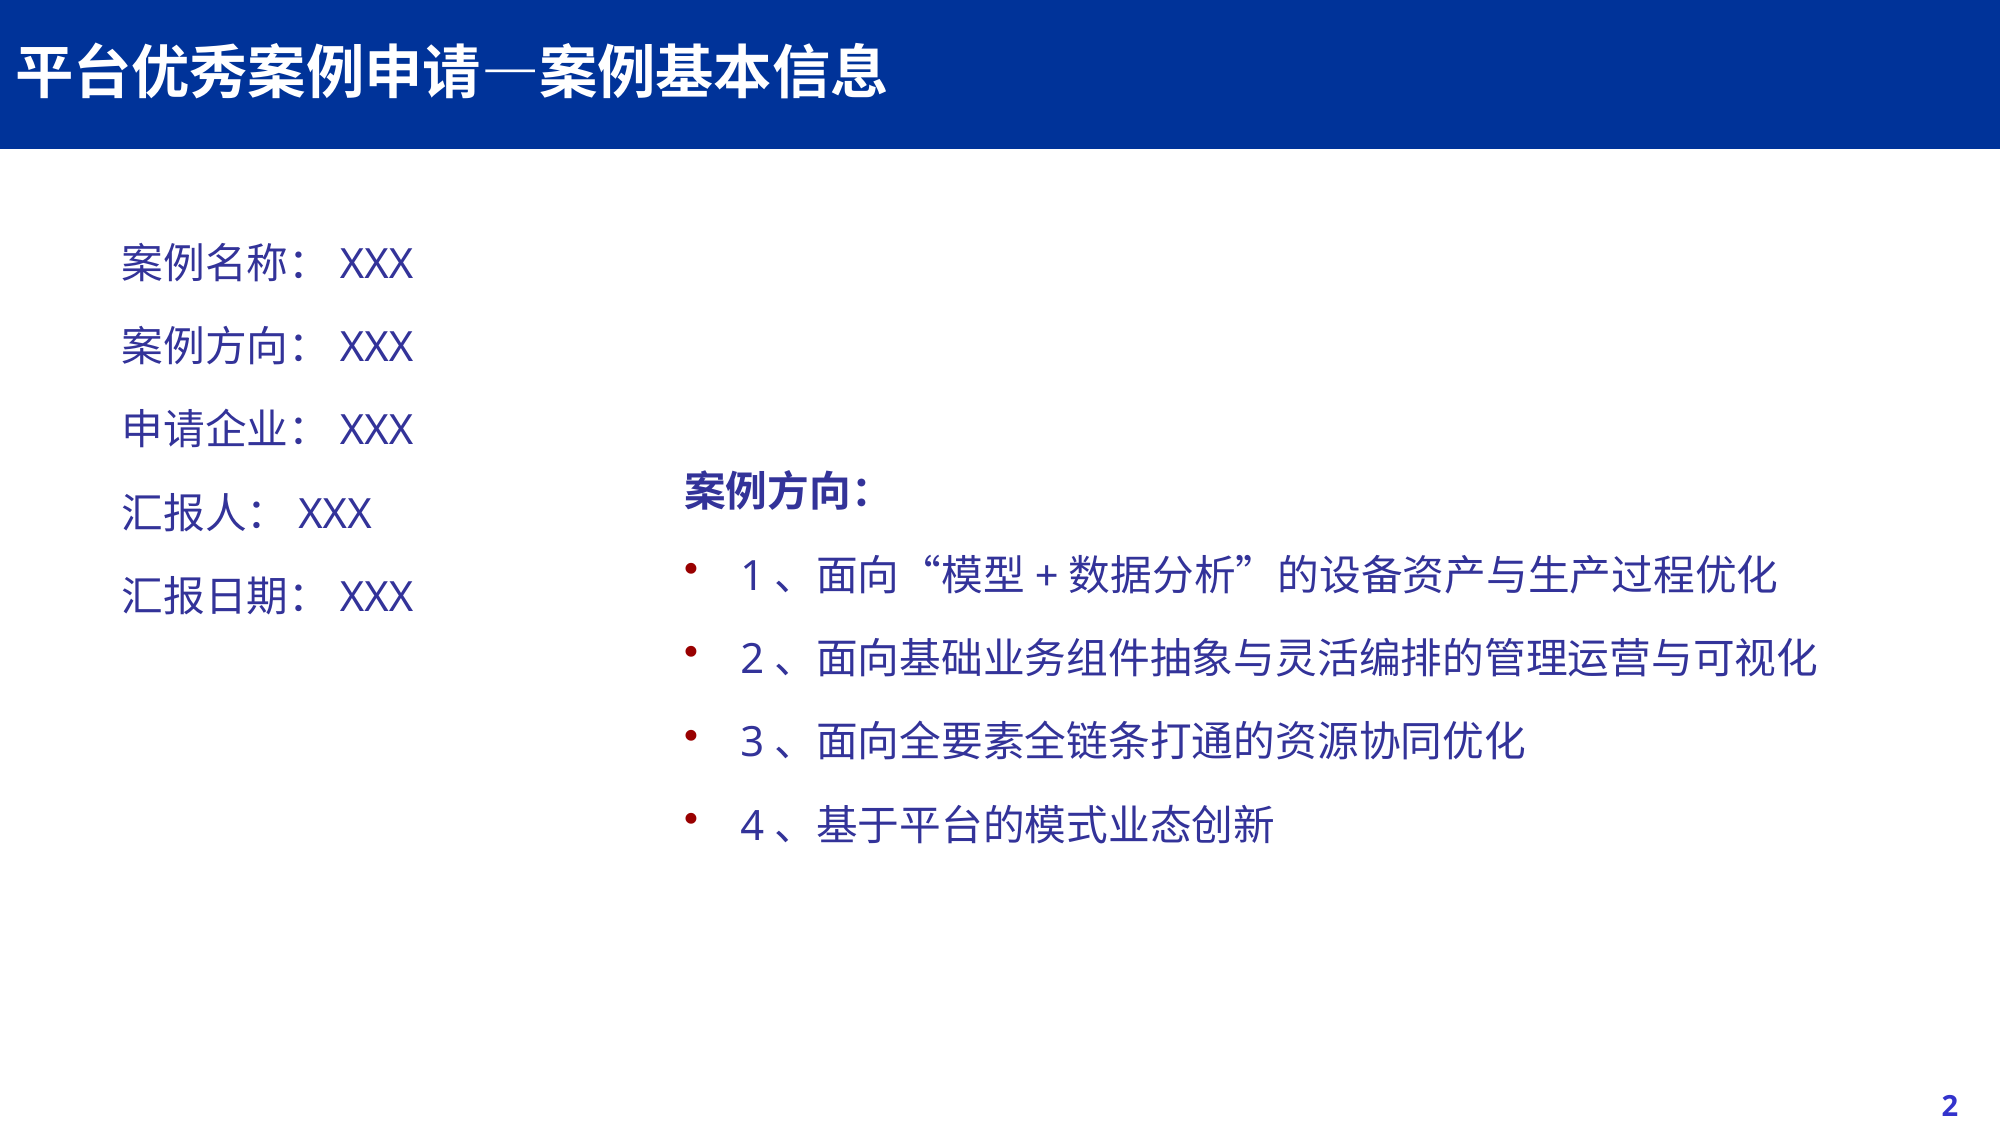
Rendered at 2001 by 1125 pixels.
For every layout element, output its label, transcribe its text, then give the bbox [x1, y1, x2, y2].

text_box 案例名称：XXX 案例方向：XXX 申请企业：XXX 汇报人：XXX 汇报日期：XXX [31, 160, 658, 799]
title 平台优秀案例申请—案例基本信息 [0, 0, 2000, 145]
text_box 案例方向： 1、面向“模型+数据分析”的设备资产与生产过程优化 2、面向基础业务组件抽象与灵活编排的管理运营与可视化 3、面向全要素全链条打通的资源协同优化 4、基于平台的模式业态创新 [669, 432, 1835, 906]
